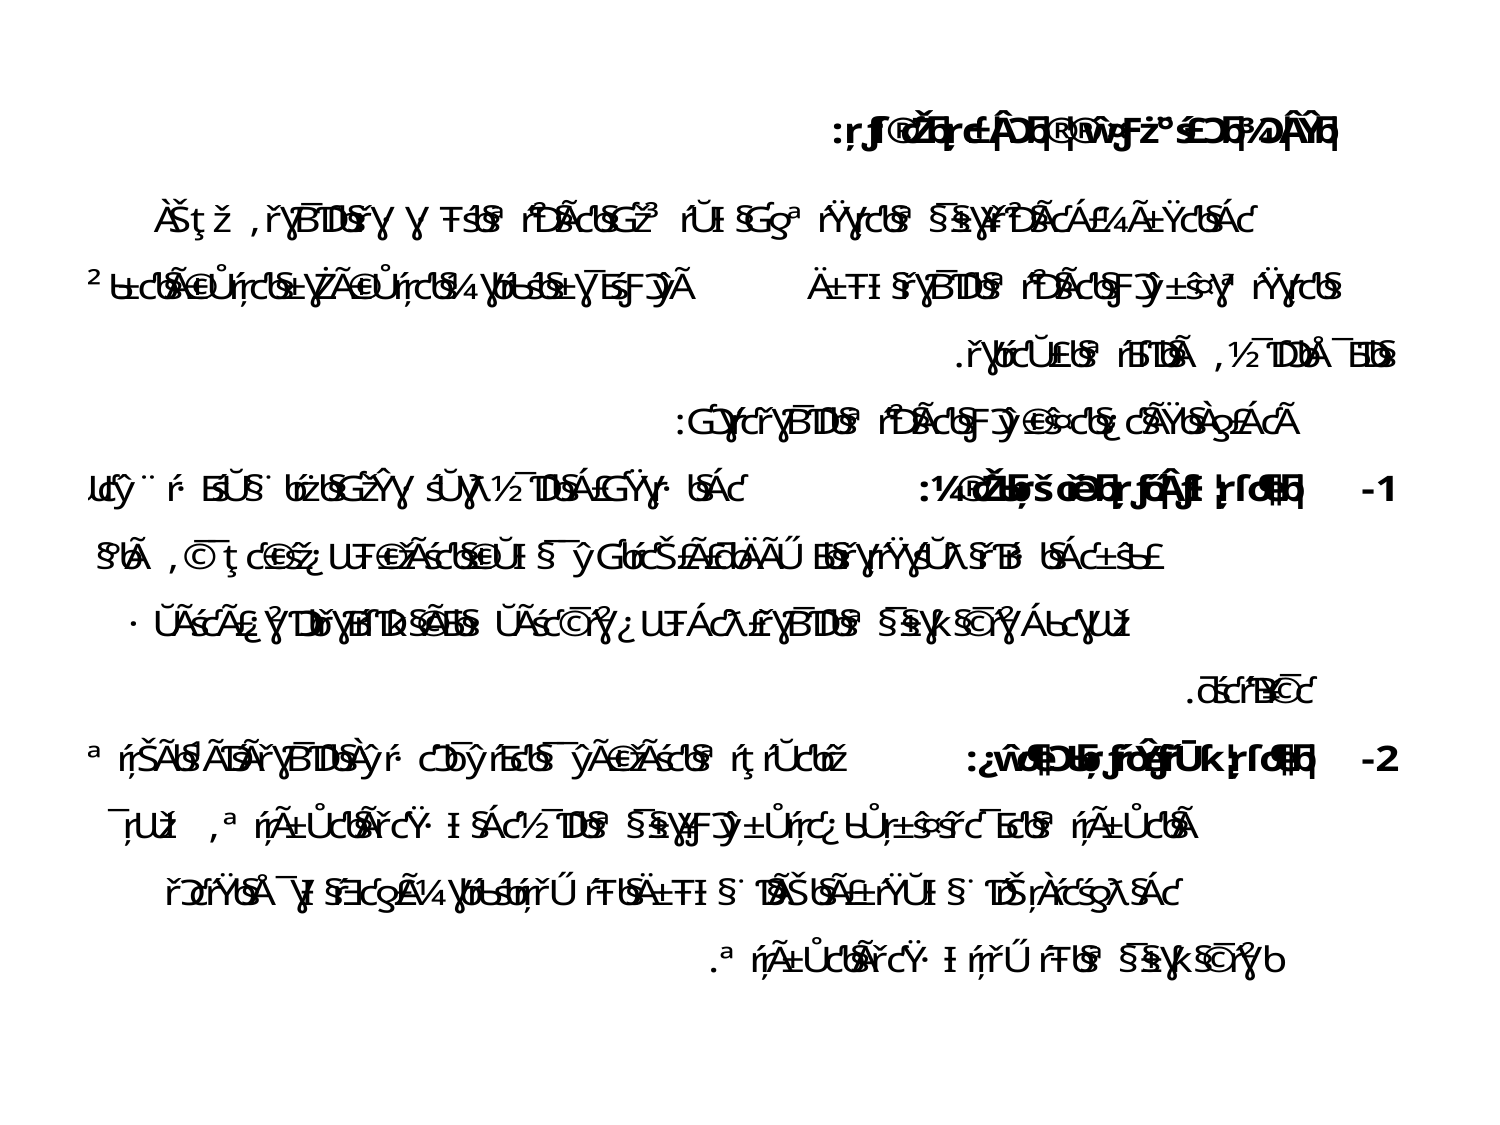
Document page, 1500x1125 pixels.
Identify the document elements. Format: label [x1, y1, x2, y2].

picture [88, 101, 1400, 998]
